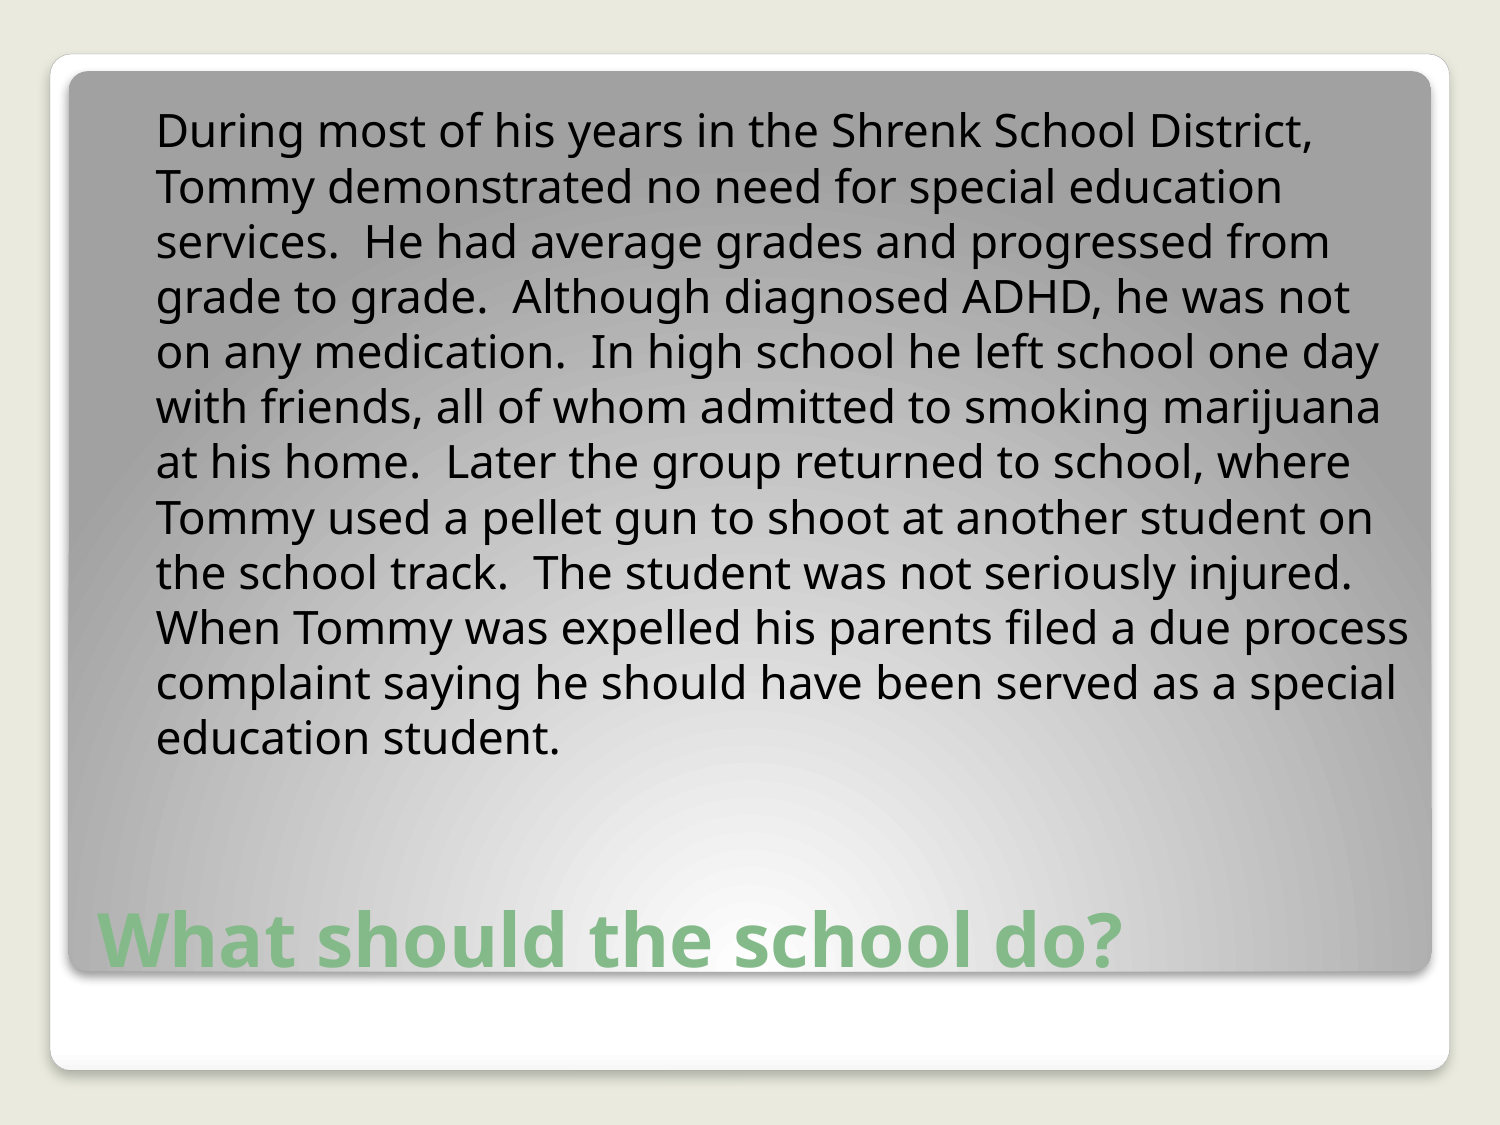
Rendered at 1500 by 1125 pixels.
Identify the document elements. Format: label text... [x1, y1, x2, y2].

list During most of his years in the Shrenk School District, Tommy demonstrated no need for special education services. He had average grades and progressed from grade to grade. Although diagnosed ADHD, he was not on any medication. In high school he left school one day with friends, all of whom admitted to smoking marijuana at his home. Later the group returned to school, where Tommy used a pellet gun to shoot at another student on the school track. The student was not seriously injured. When Tommy was expelled his parents filed a due process complaint saying he should have been served as a special education student. [82, 86, 1425, 774]
title What should the school do? [82, 817, 1425, 990]
